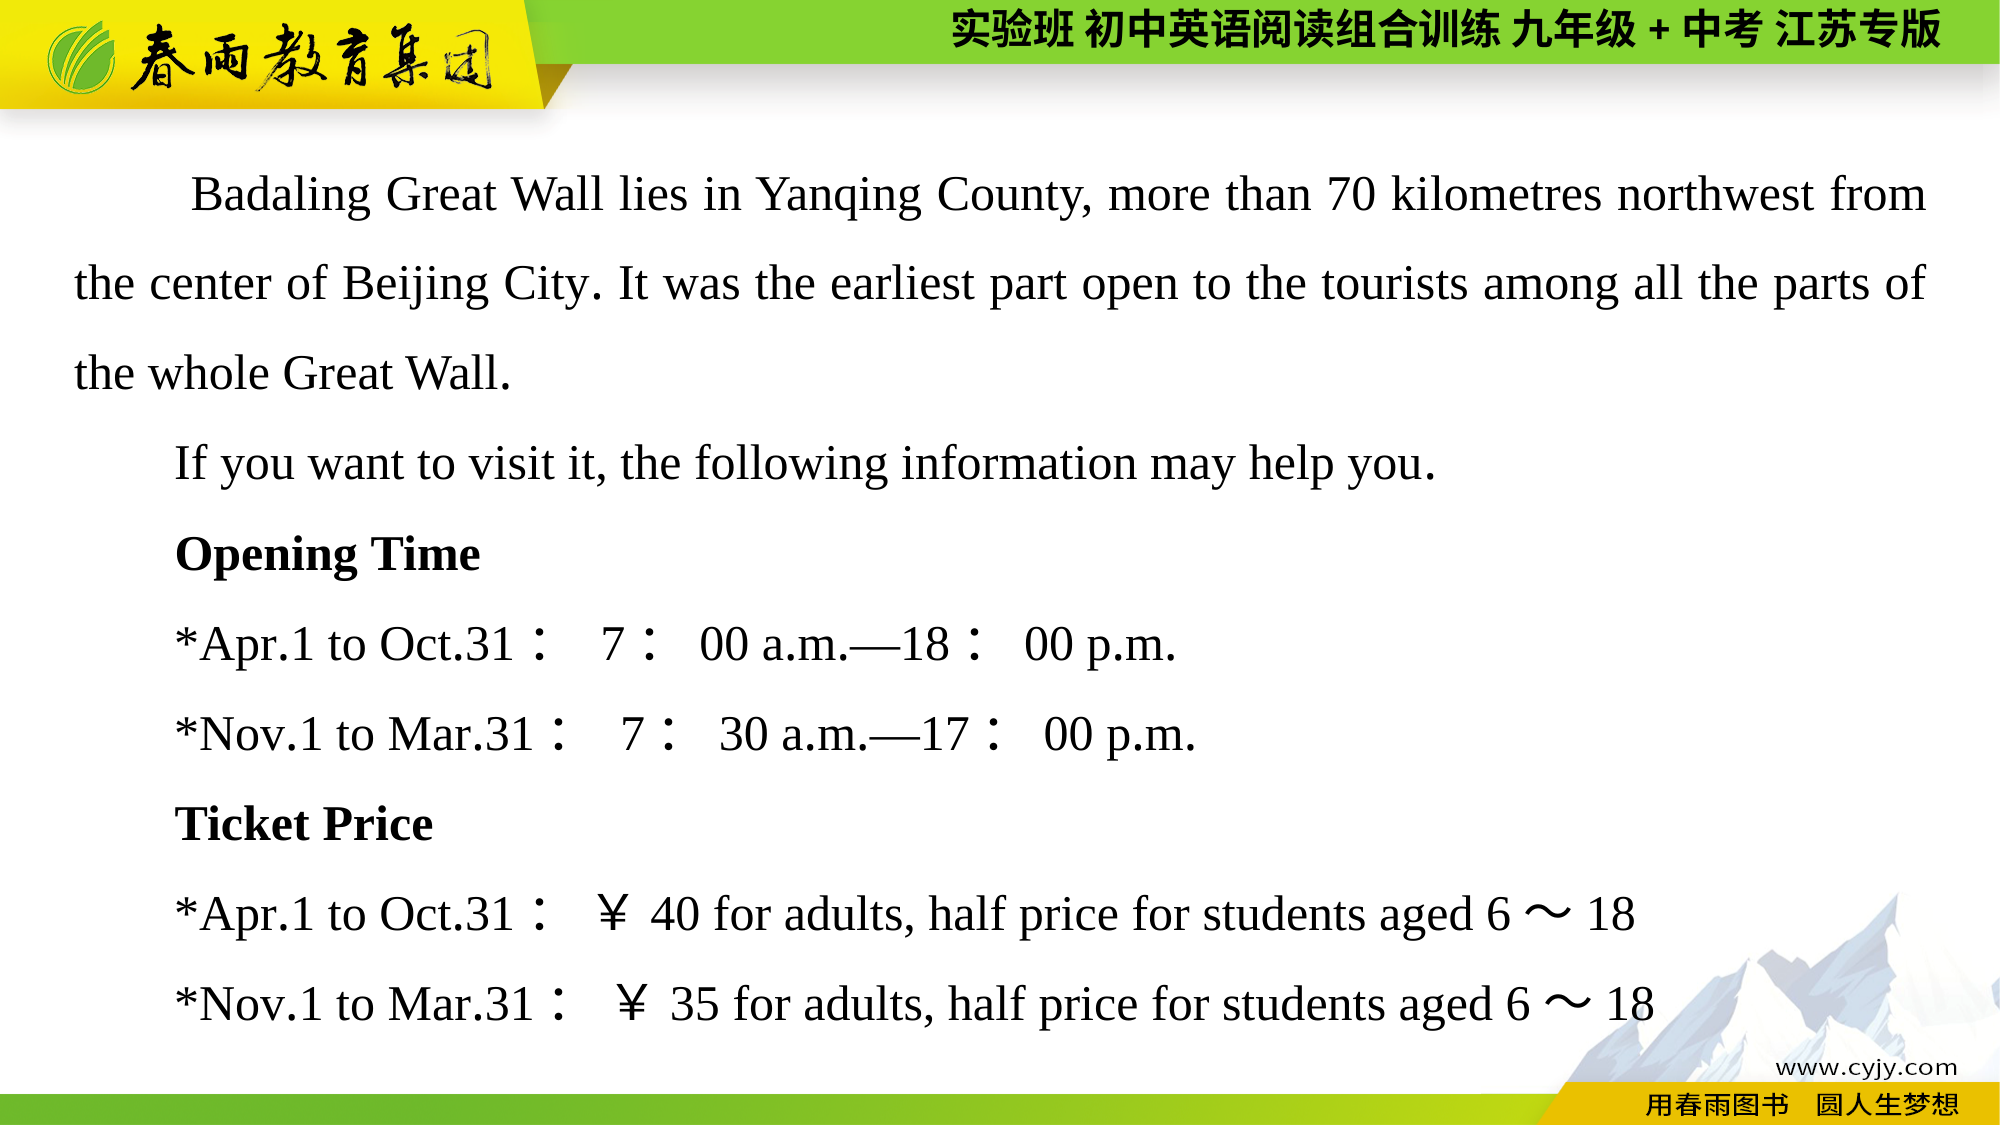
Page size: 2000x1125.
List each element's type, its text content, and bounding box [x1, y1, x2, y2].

picture [0, 0, 2000, 1125]
list Badaling Great Wall lies in Yanqing County, more than 70 kilometres northwest from the center of Beijing City. It was the earliest part open to the tourists among all the parts of the whole Great Wall. If you want to visit it, the following information may help you. Opening Time *Apr.1 to Oct.31： 7：00 a.m.—18：00 p.m. *Nov.1 to Mar.31： 7：30 a.m.—17：00 p.m. Ticket Price *Apr.1 to Oct.31： ￥40 for adults, half price for students aged 6～18 *Nov.1 to Mar.31： ￥35 for adults, half price for students aged 6～18 [59, 122, 1944, 1035]
